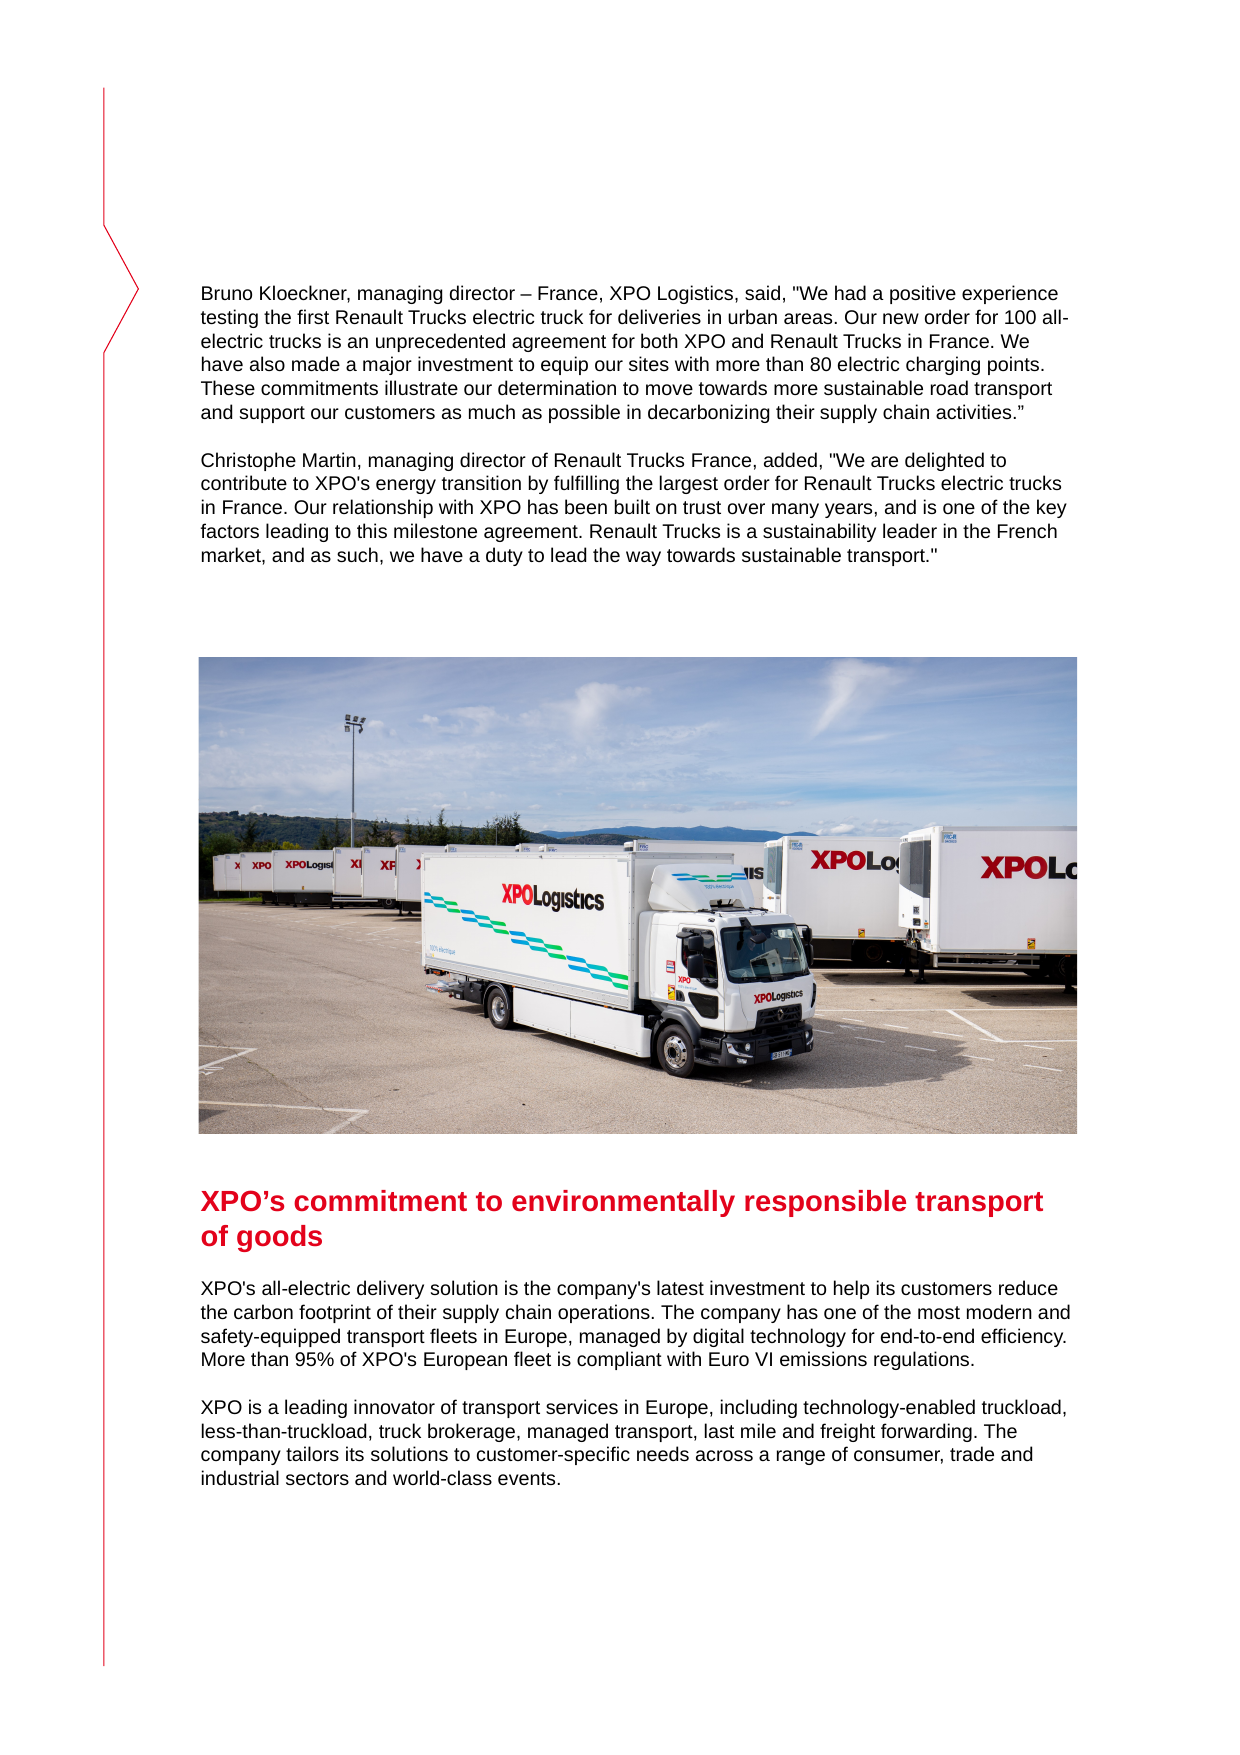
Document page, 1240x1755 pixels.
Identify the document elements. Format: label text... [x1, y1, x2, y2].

text_box Bruno Kloeckner, managing director – France, XPO Logistics, said, "We had a positive experience testing the first Renault Trucks electric truck for deliveries in urban areas. Our new order for 100 all-electric trucks is an unprecedented agreement for both XPO and Renault Trucks in France. We have also made a major investment to equip our sites with more than 80 electric charging points. These commitments illustrate our determination to move towards more sustainable road transport and support our customers as much as possible in decarbonizing their supply chain activities.” Christophe Martin, managing director of Renault Trucks France, added, "We are delighted to contribute to XPO's energy transition by fulfilling the largest order for Renault Trucks electric trucks in France. Our relationship with XPO has been built on trust over many years, and is one of the key factors leading to this milestone agreement. Renault Trucks is a sustainability leader in the French market, and as such, we have a duty to lead the way towards sustainable transport." [198, 278, 1078, 566]
text_box XPO’s commitment to environmentally responsible transport of goods XPO's all-electric delivery solution is the company's latest investment to help its customers reduce the carbon footprint of their supply chain operations. The company has one of the most modern and safety-equipped transport fleets in Europe, managed by digital technology for end-to-end efficiency. More than 95% of XPO's European fleet is compliant with Euro VI emissions regulations. XPO is a leading innovator of transport services in Europe, including technology-enabled truckload, less-than-truckload, truck brokerage, managed transport, last mile and freight forwarding. The company tailors its solutions to customer-specific needs across a range of consumer, trade and industrial sectors and world-class events. [198, 1180, 1078, 1490]
text_box [103, 87, 139, 1667]
picture [198, 657, 1078, 1134]
